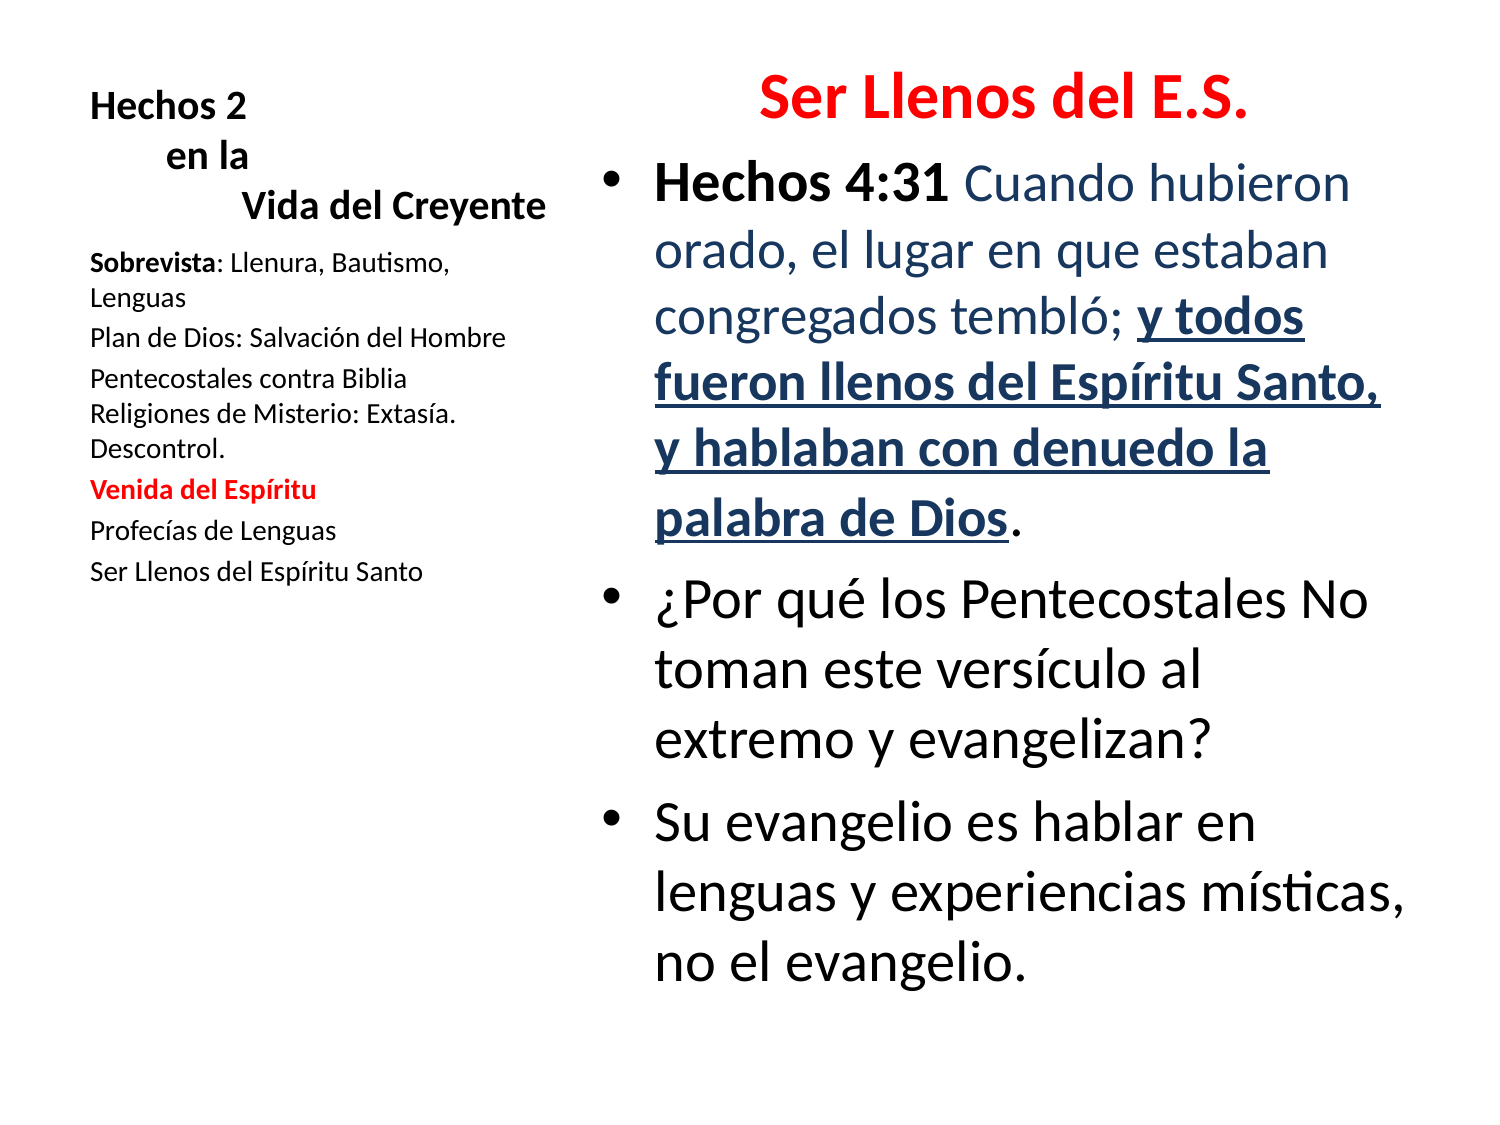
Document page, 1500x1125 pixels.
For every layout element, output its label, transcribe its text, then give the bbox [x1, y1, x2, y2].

list Ser Llenos del E.S. Hechos 4:31 ​Cuando hubieron orado, el lugar en que estaban congregados tembló; y todos fueron llenos del Espíritu Santo, y hablaban con denuedo la palabra de Dios. ¿Por qué los Pentecostales No toman este versículo al extremo y evangelizan? Su evangelio es hablar en lenguas y experiencias místicas, no el evangelio. [586, 44, 1425, 1005]
title Hechos 2 en la Vida del Creyente [75, 44, 569, 235]
list Sobrevista: Llenura, Bautismo, Lenguas Plan de Dios: Salvación del Hombre Pentecostales contra Biblia Religiones de Misterio: Extasía. Descontrol. Venida del Espíritu Profecías de Lenguas Ser Llenos del Espíritu Santo [75, 235, 569, 1005]
